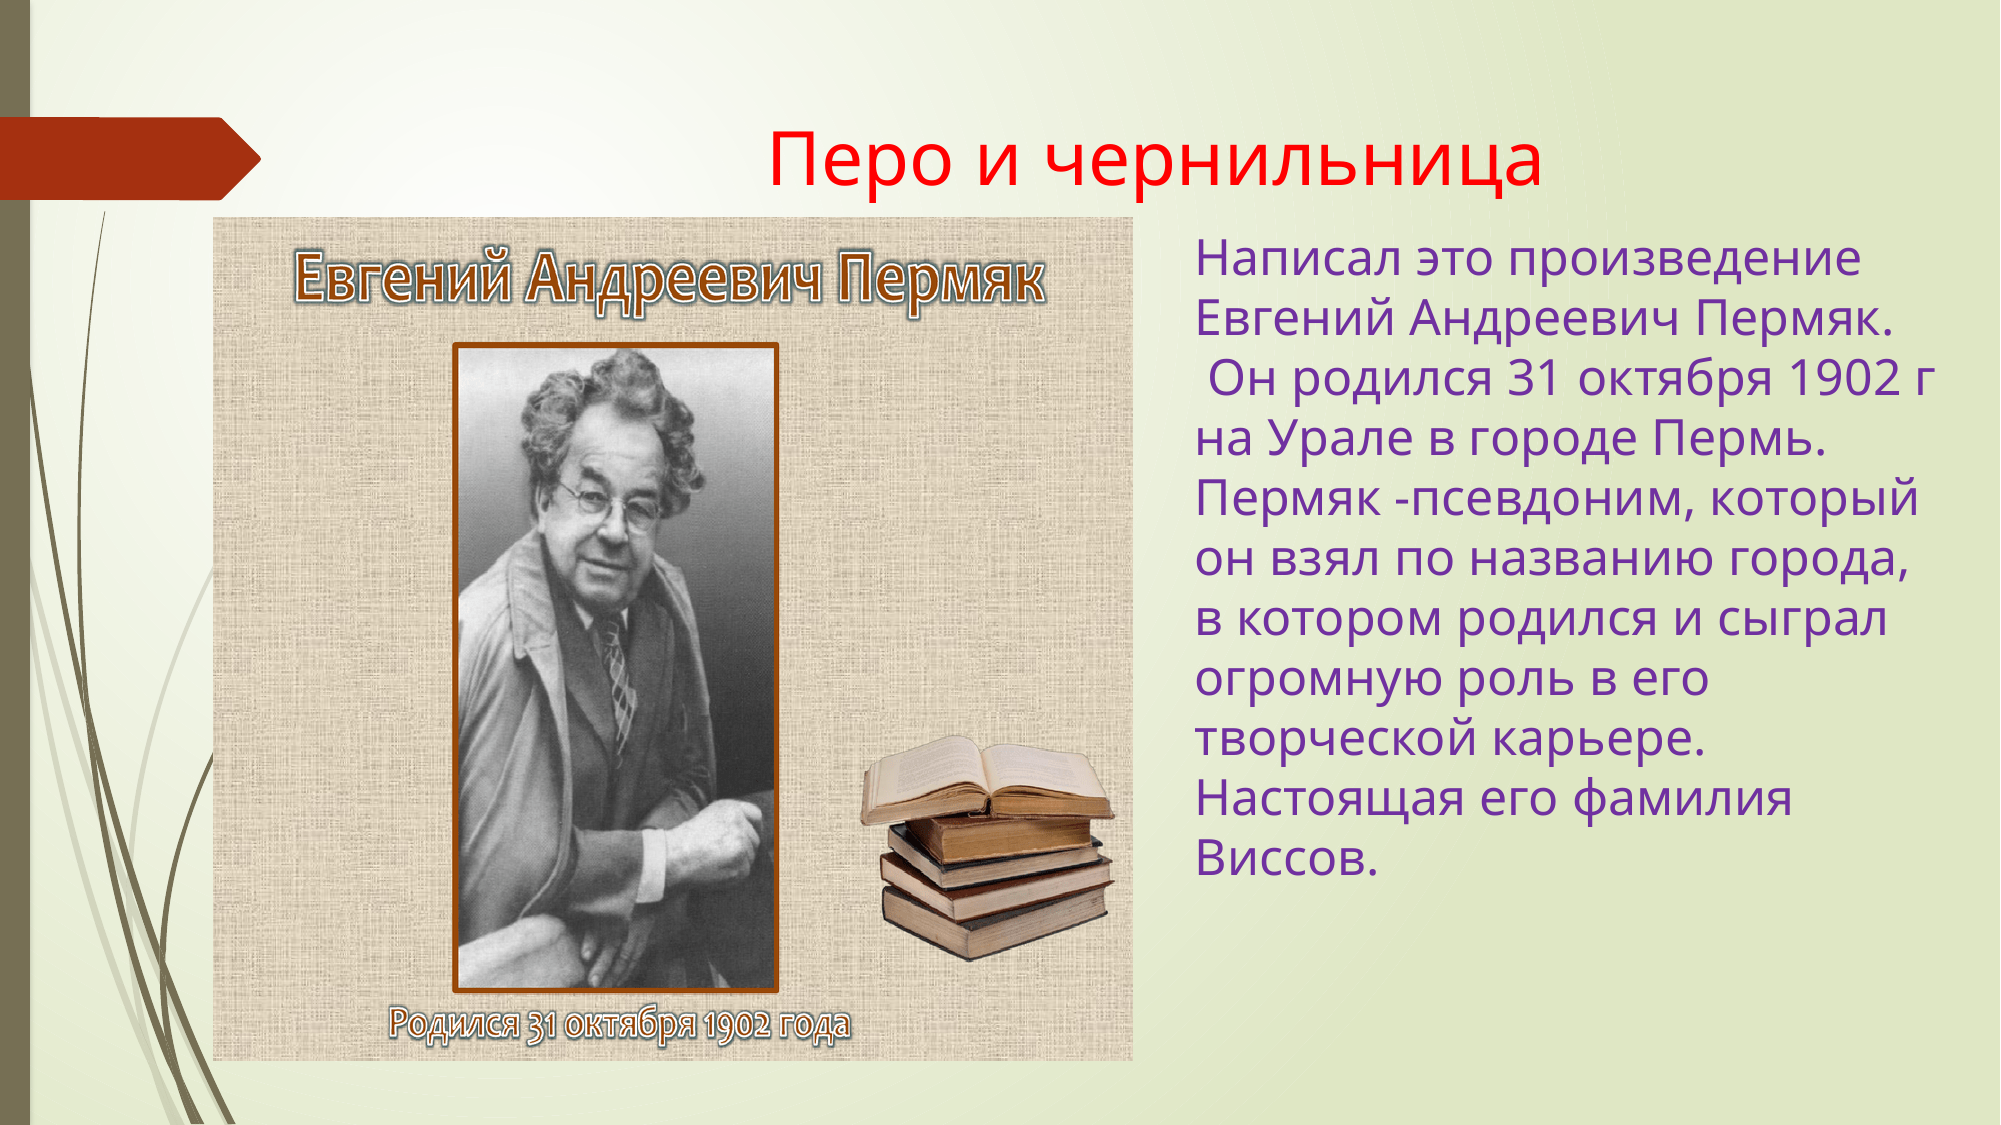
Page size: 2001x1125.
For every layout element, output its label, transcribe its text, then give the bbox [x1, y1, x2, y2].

list Написал это произведение Евгений Андреевич Пермяк. Он родился 31 октября 1902 г на Урале в городе Пермь. Пермяк -псевдоним, который он взял по названию города, в котором родился и сыграл огромную роль в его творческой карьере. Настоящая его фамилия Виссов. [1179, 217, 1956, 1061]
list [213, 217, 1133, 1061]
title Перо и чернильница [425, 102, 1888, 313]
